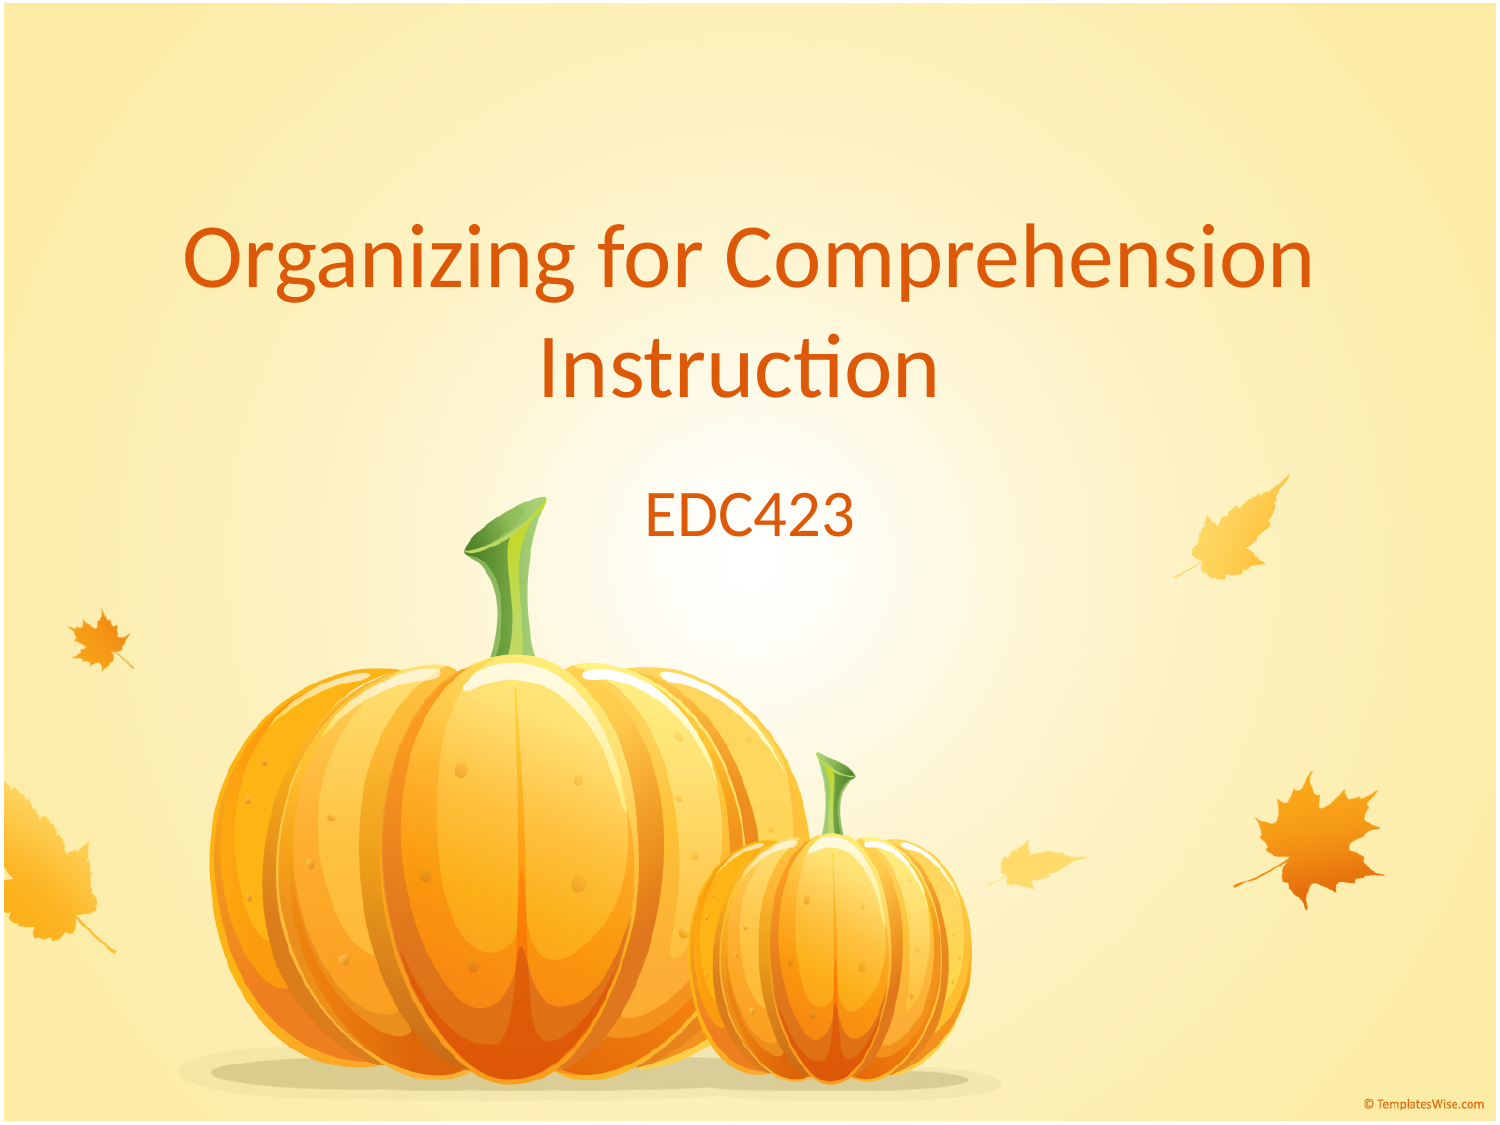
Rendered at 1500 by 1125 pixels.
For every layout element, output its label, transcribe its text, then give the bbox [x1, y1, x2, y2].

subtitle EDC423 [224, 462, 1276, 634]
picture [0, 0, 1500, 1125]
title Organizing for Comprehension Instruction [112, 185, 1388, 427]
